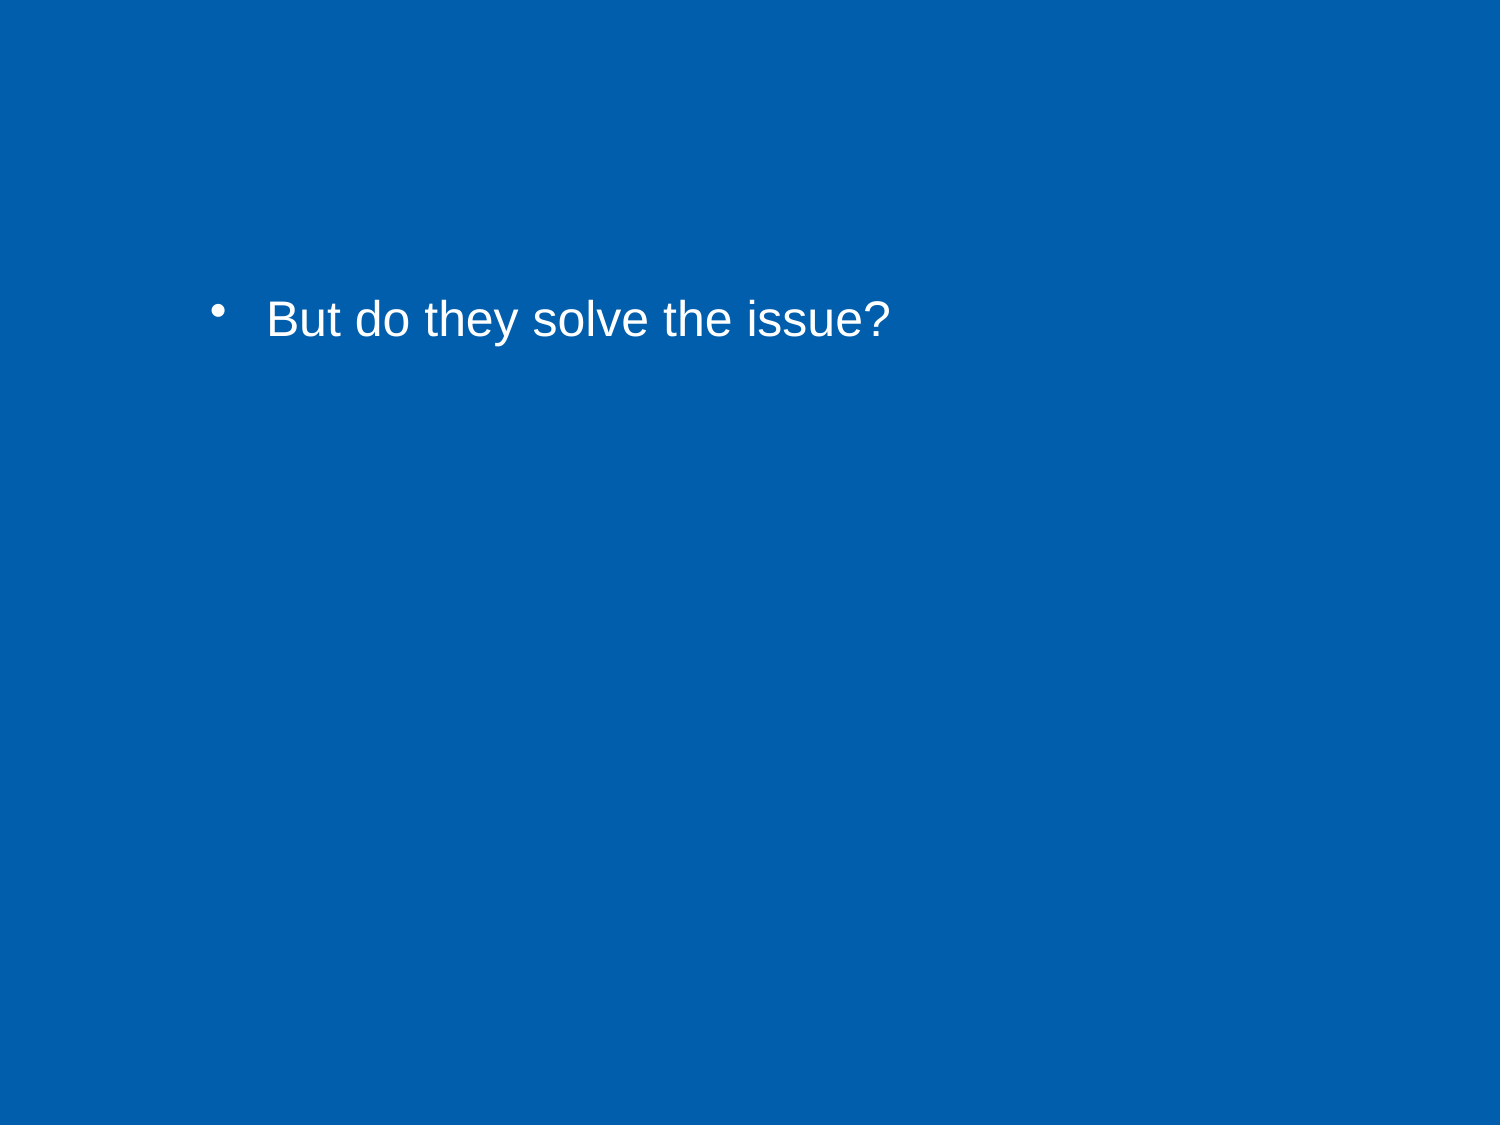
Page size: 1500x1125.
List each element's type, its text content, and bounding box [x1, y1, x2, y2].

list But do they solve the issue? [194, 278, 1458, 930]
